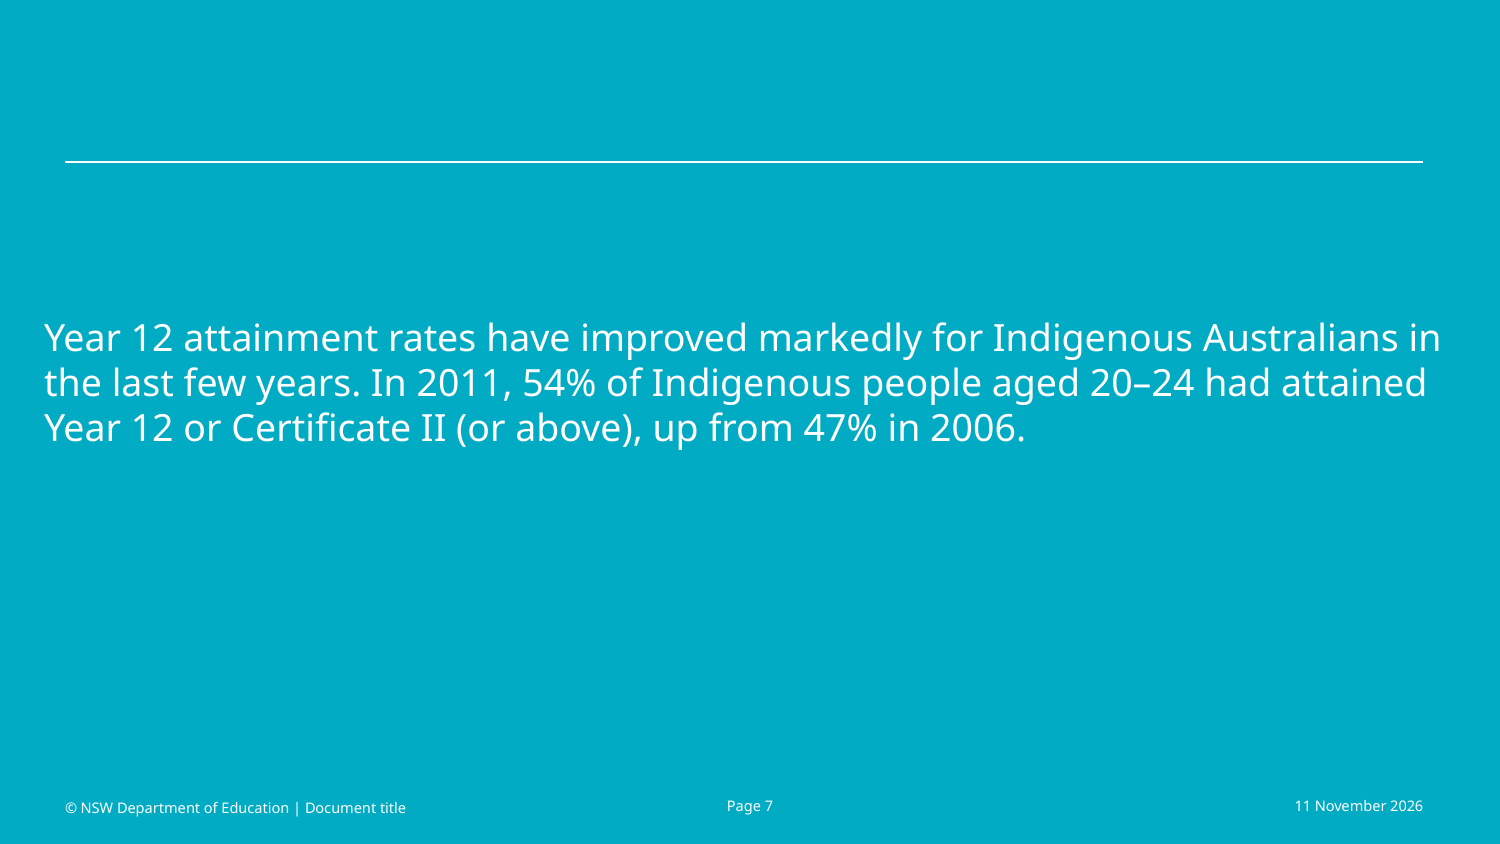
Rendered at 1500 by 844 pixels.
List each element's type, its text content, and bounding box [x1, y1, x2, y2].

slide_number Page 7 [575, 779, 925, 824]
text_box Year 12 attainment rates have improved markedly for Indigenous Australians in the last few years. In 2011, 54% of Indigenous people aged 20–24 had attained Year 12 or Certificate II (or above), up from 47% in 2006. [29, 306, 1500, 457]
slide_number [1151, 779, 1424, 824]
footer © NSW Department of Education | Document title [64, 779, 514, 824]
